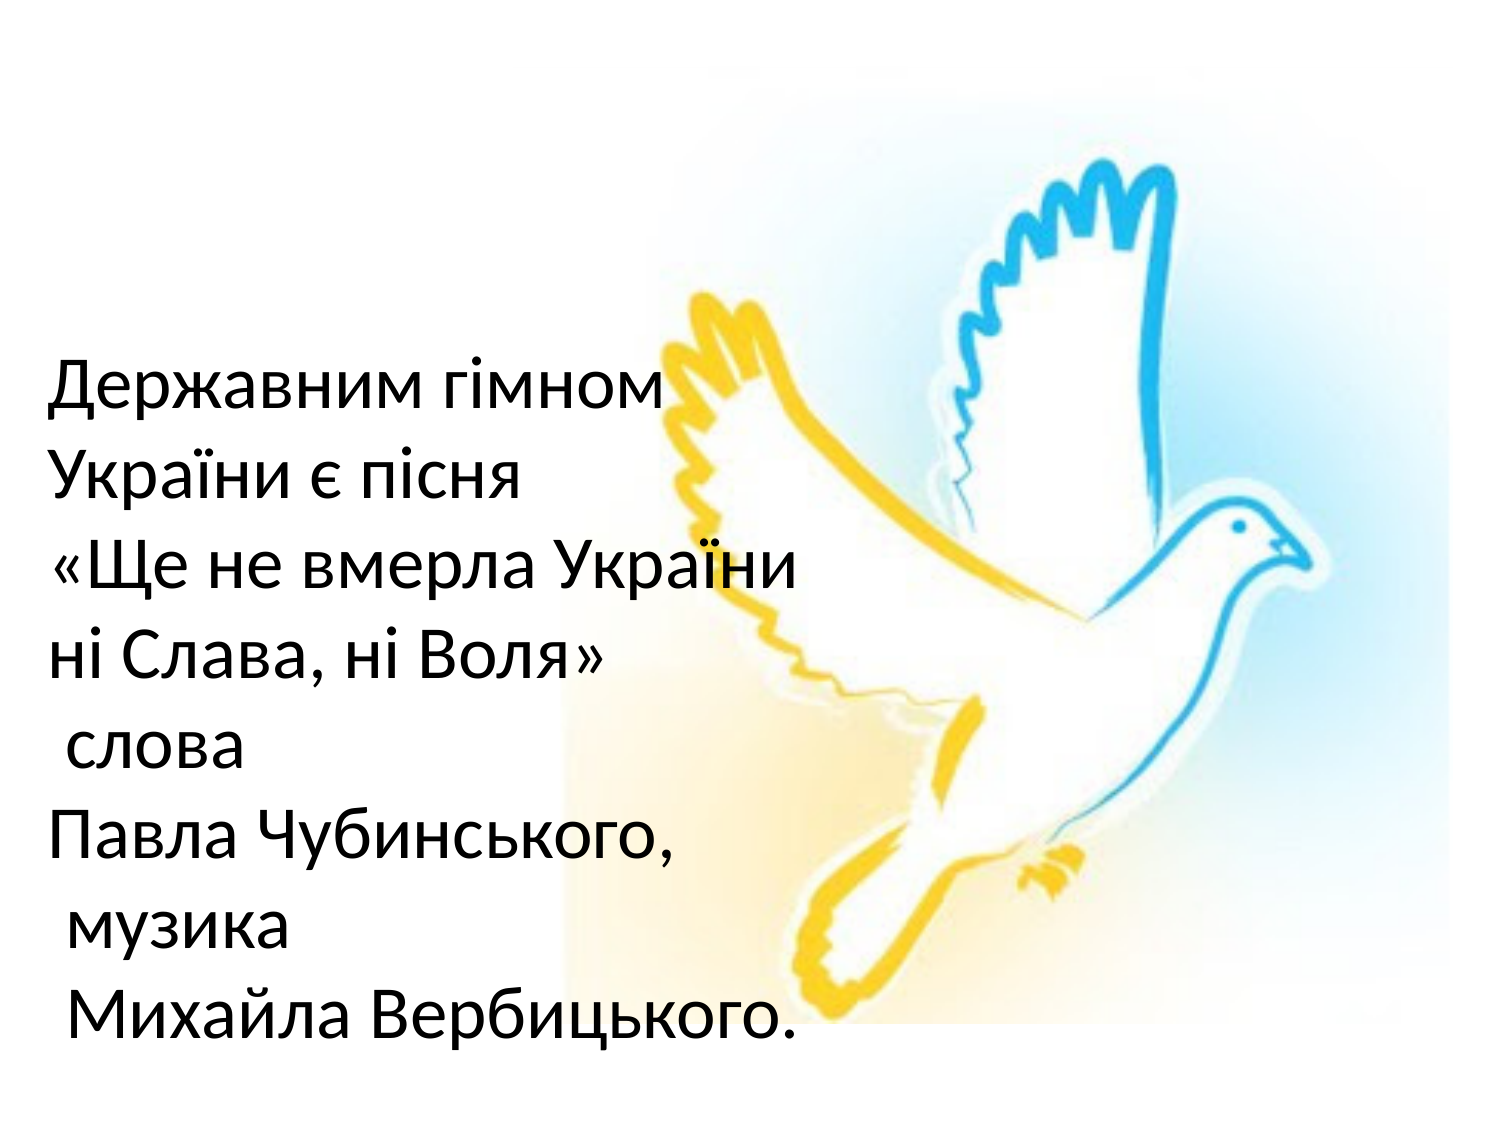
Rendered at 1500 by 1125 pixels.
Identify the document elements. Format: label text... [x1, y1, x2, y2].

text_box Державним гімном України є пісня «Ще не вмерла України ні Слава, ні Воля» слова Павла Чубинського, музика Михайла Вербицького. [32, 326, 832, 1062]
picture [513, 66, 1453, 1024]
